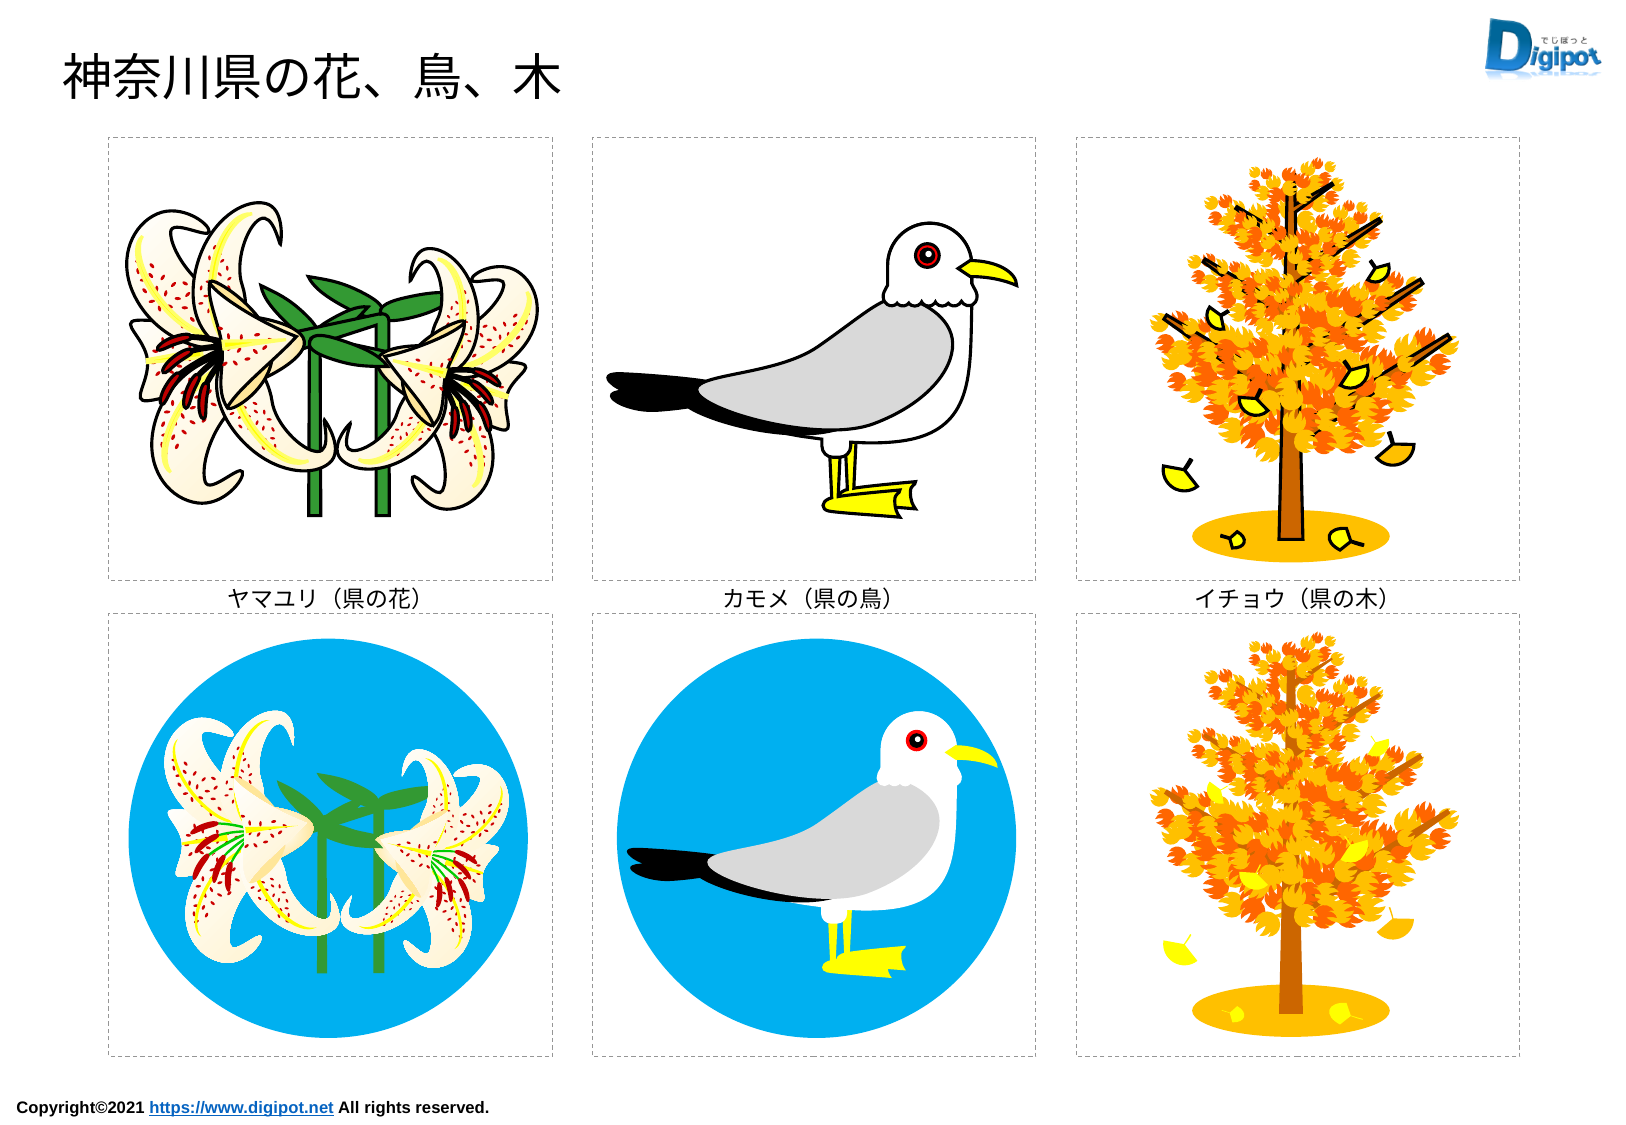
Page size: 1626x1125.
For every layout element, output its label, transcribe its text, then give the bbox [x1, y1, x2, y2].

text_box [1140, 631, 1471, 1037]
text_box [128, 638, 528, 1038]
text_box 神奈川県の花、鳥、木 [47, 38, 578, 113]
text_box ヤマユリ（県の花） [104, 577, 558, 620]
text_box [134, 199, 521, 516]
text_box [1140, 157, 1471, 563]
picture [1485, 18, 1602, 82]
text_box カモメ（県の鳥） [587, 577, 1041, 620]
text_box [607, 223, 1017, 518]
text_box イチョウ（県の木） [1071, 577, 1525, 620]
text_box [616, 638, 1017, 1038]
